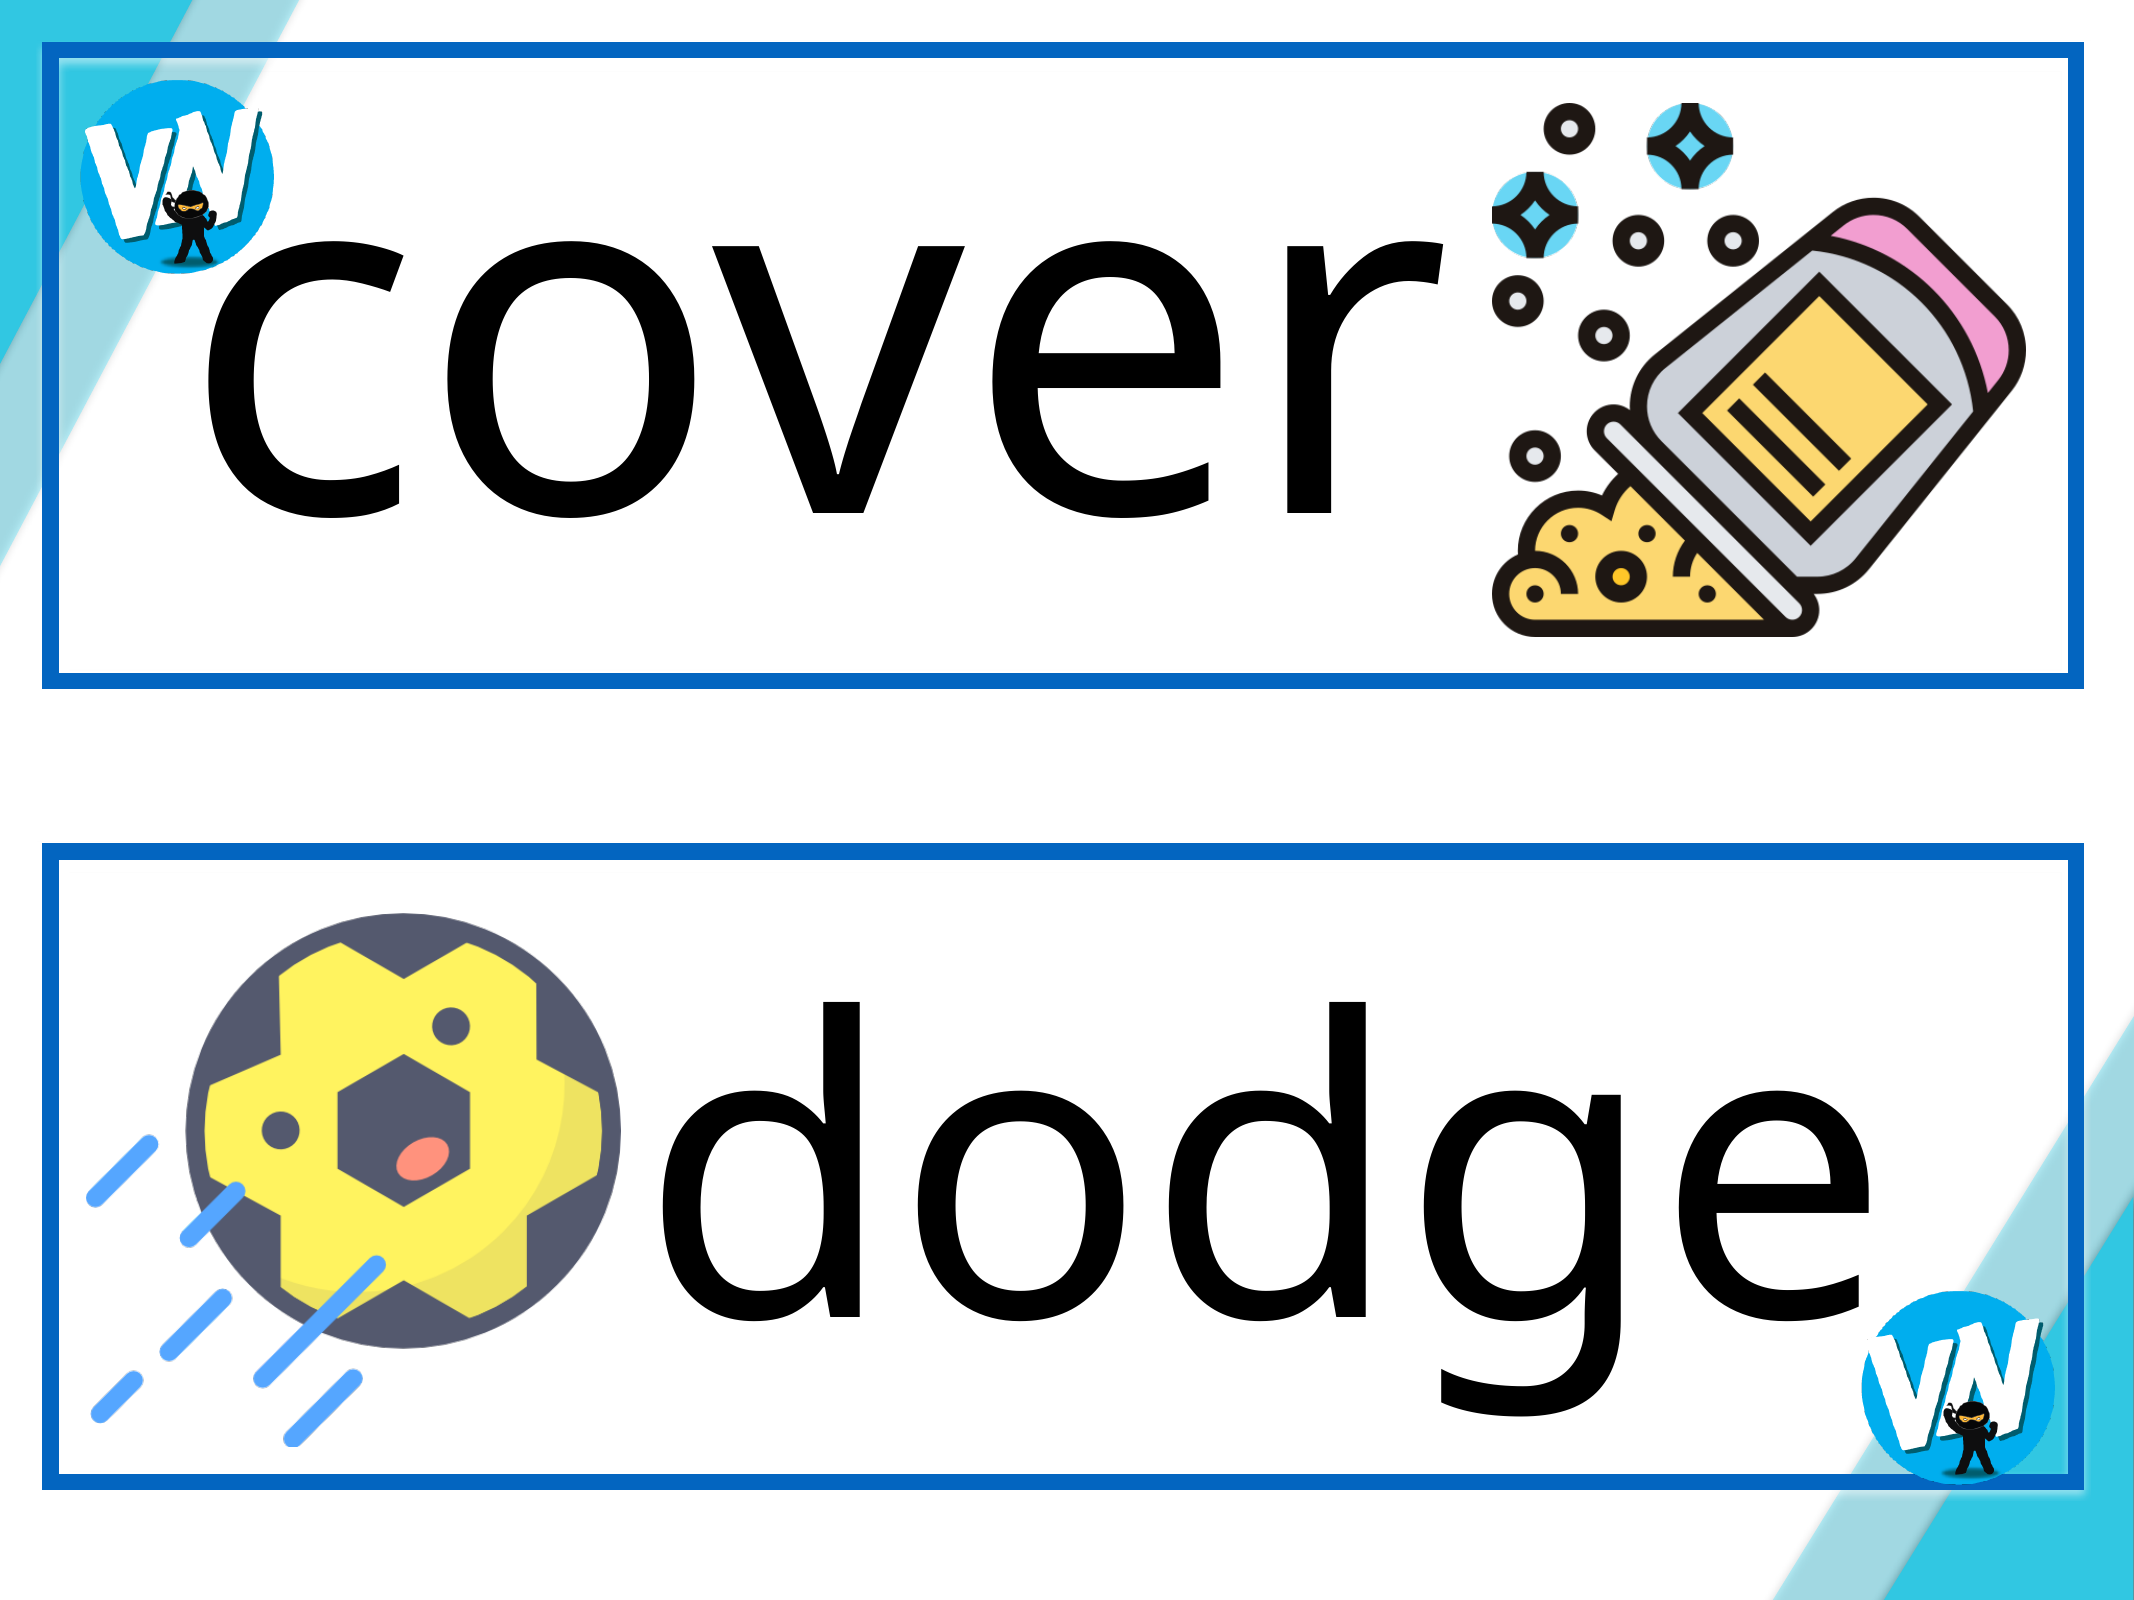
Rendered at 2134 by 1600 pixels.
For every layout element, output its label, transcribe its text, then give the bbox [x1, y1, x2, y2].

text_box [90, 1410, 1833, 1483]
text_box dodge [410, 895, 1956, 1410]
text_box [90, 50, 2076, 681]
picture [1837, 1288, 2080, 1488]
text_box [1963, 235, 2134, 1600]
picture [86, 912, 621, 1447]
picture [1492, 103, 2026, 638]
text_box cover [173, 7, 1460, 622]
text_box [0, 0, 81, 1497]
picture [57, 77, 299, 278]
text_box [90, 851, 1956, 905]
